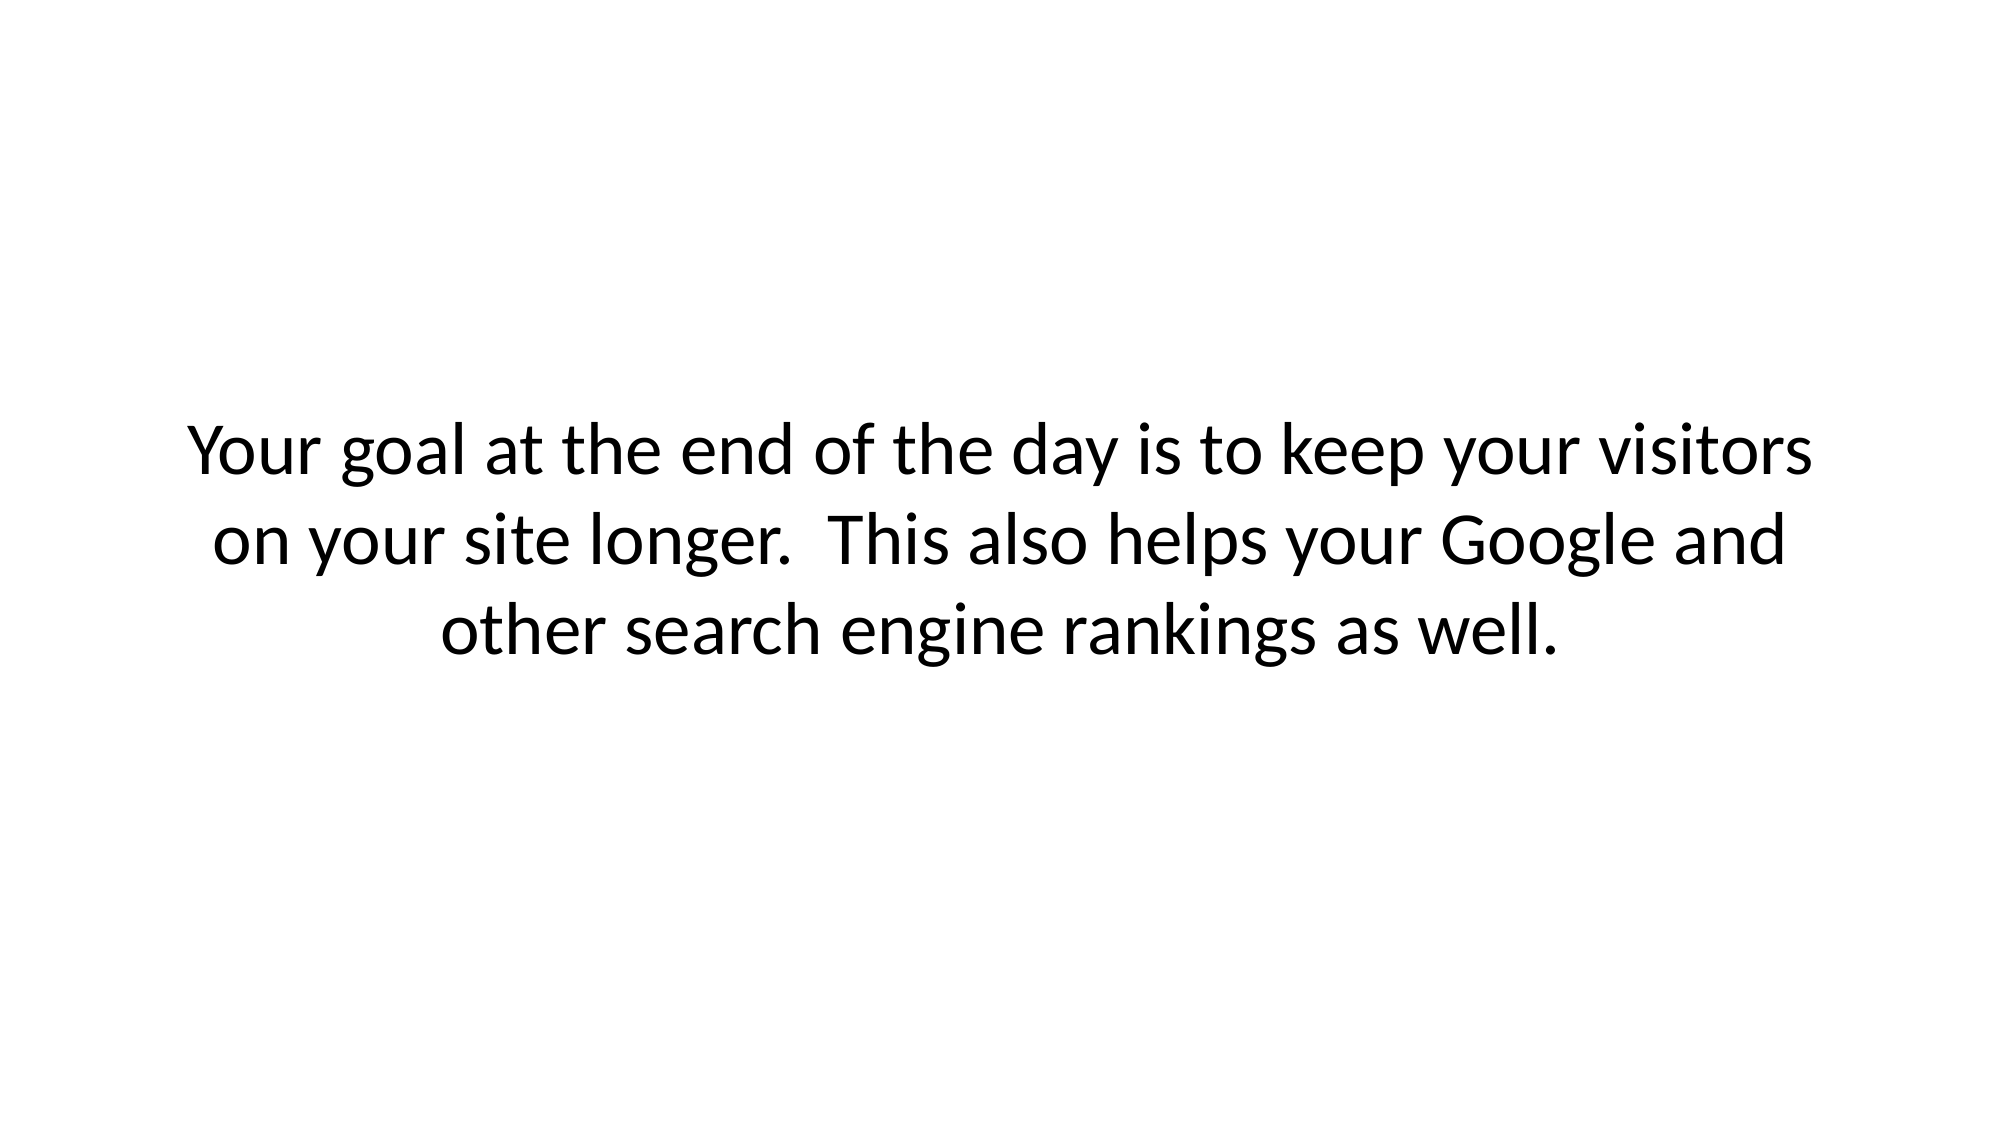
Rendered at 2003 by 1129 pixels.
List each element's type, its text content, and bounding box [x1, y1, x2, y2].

title Your goal at the end of the day is to keep your visitors on your site longer. This also helps your Google and other search engine rankings as well. [150, 287, 1853, 782]
